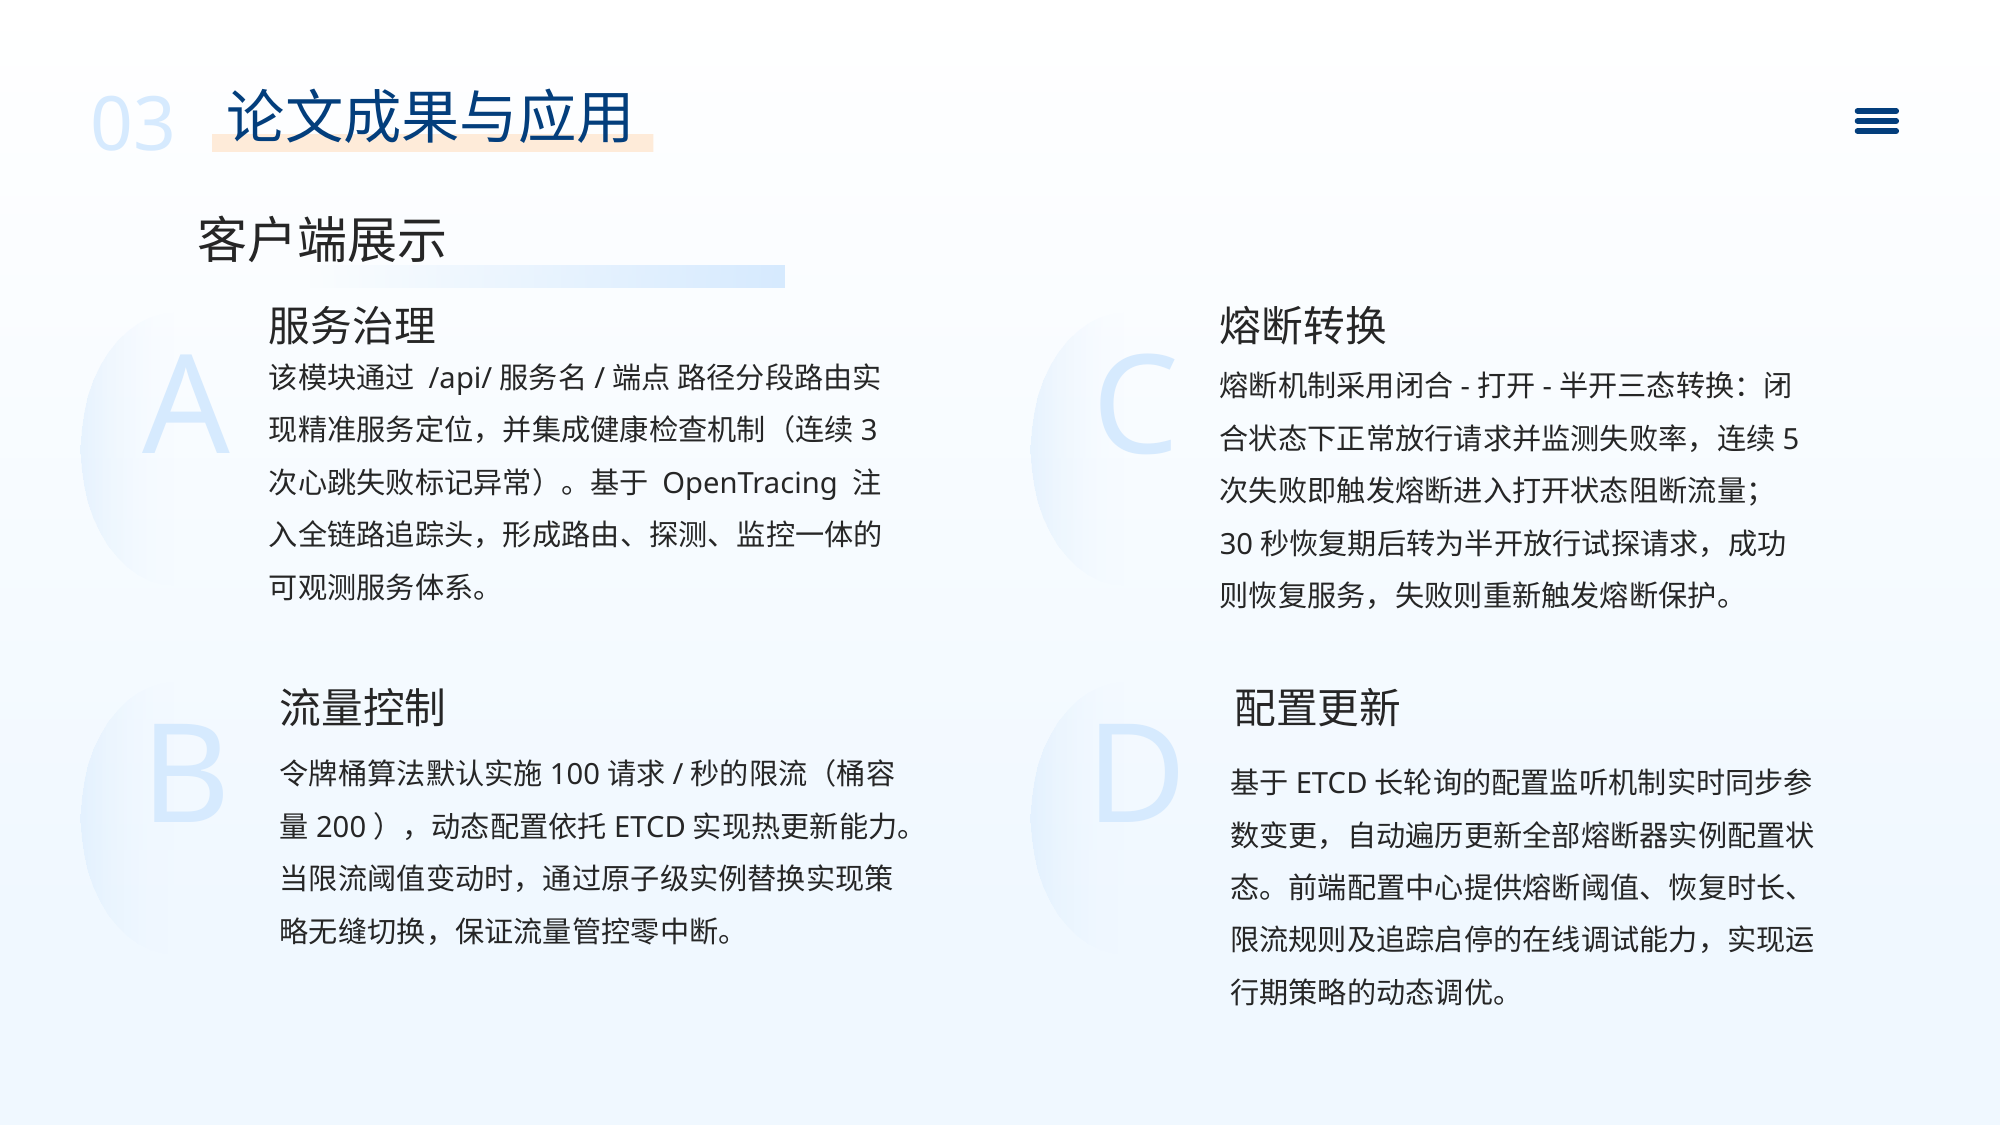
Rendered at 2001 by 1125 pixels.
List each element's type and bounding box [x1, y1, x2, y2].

text_box [80, 292, 1836, 1020]
text_box [182, 201, 785, 288]
text_box [75, 68, 663, 174]
